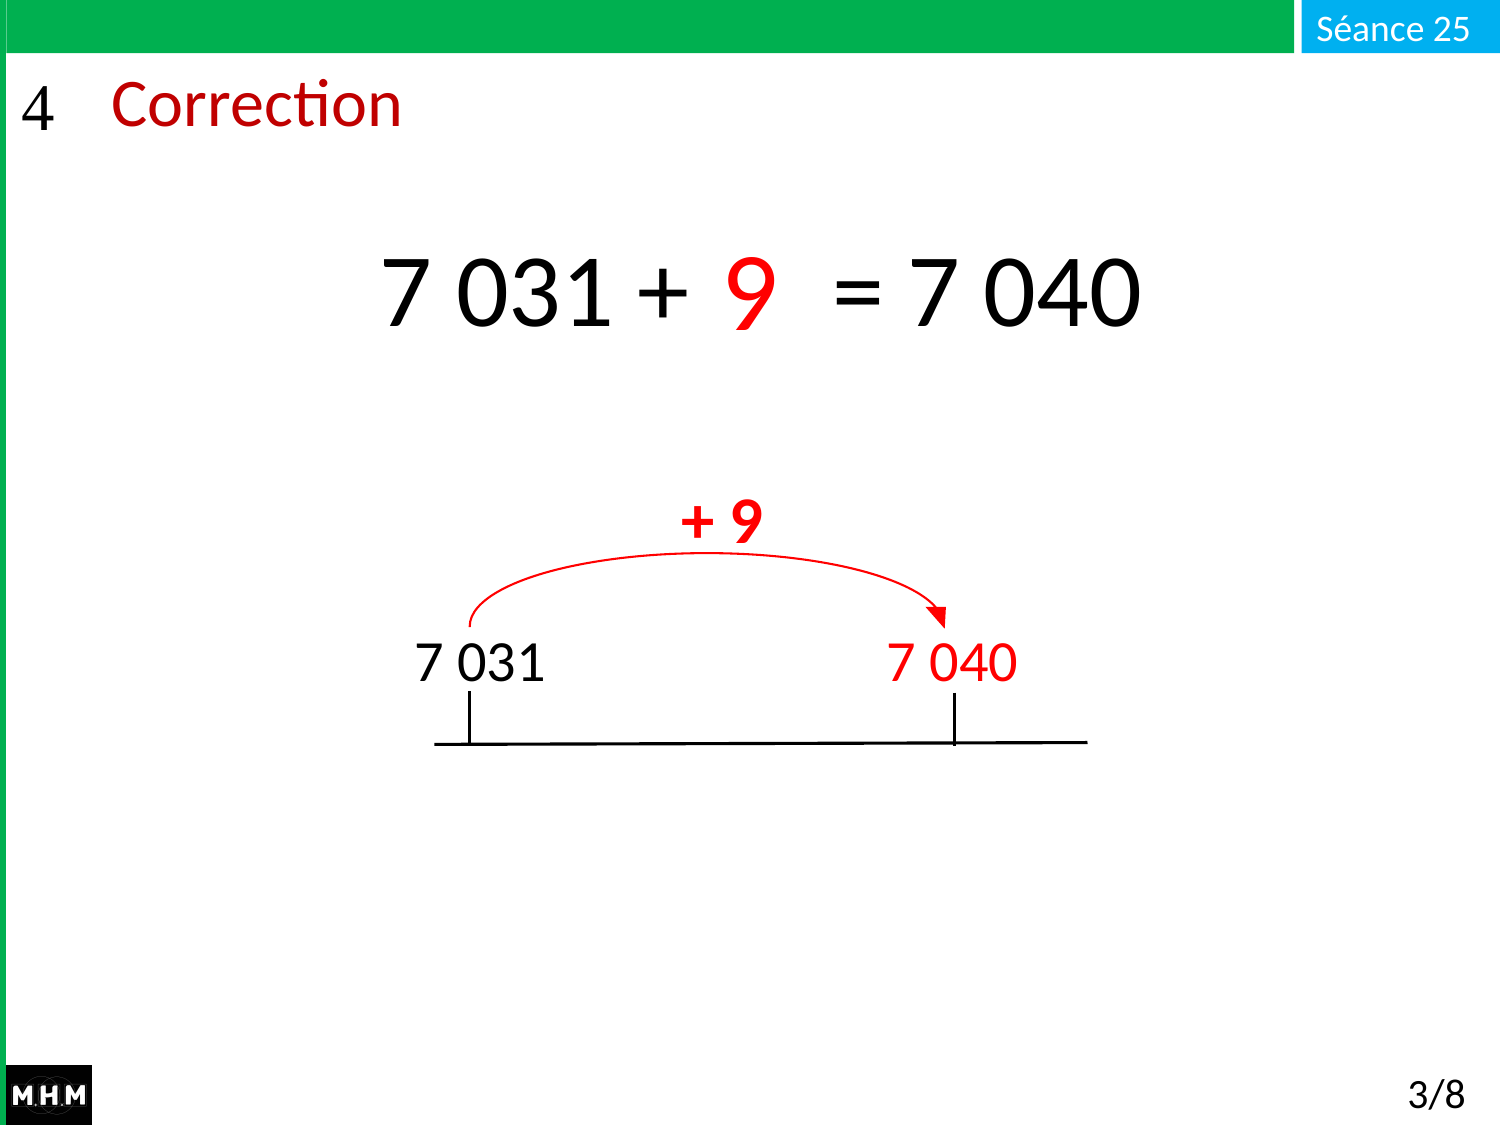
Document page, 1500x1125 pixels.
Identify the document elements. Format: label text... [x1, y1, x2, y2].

text_box 7 031 + … = 7 040 [804, 215, 1191, 356]
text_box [400, 469, 1088, 746]
text_box 7 031 + … = 7 040 [331, 215, 696, 356]
list 3/8 [1373, 1064, 1500, 1125]
picture [6, 1065, 92, 1125]
title Correction [96, 60, 1391, 150]
text_box 9 [696, 210, 804, 361]
